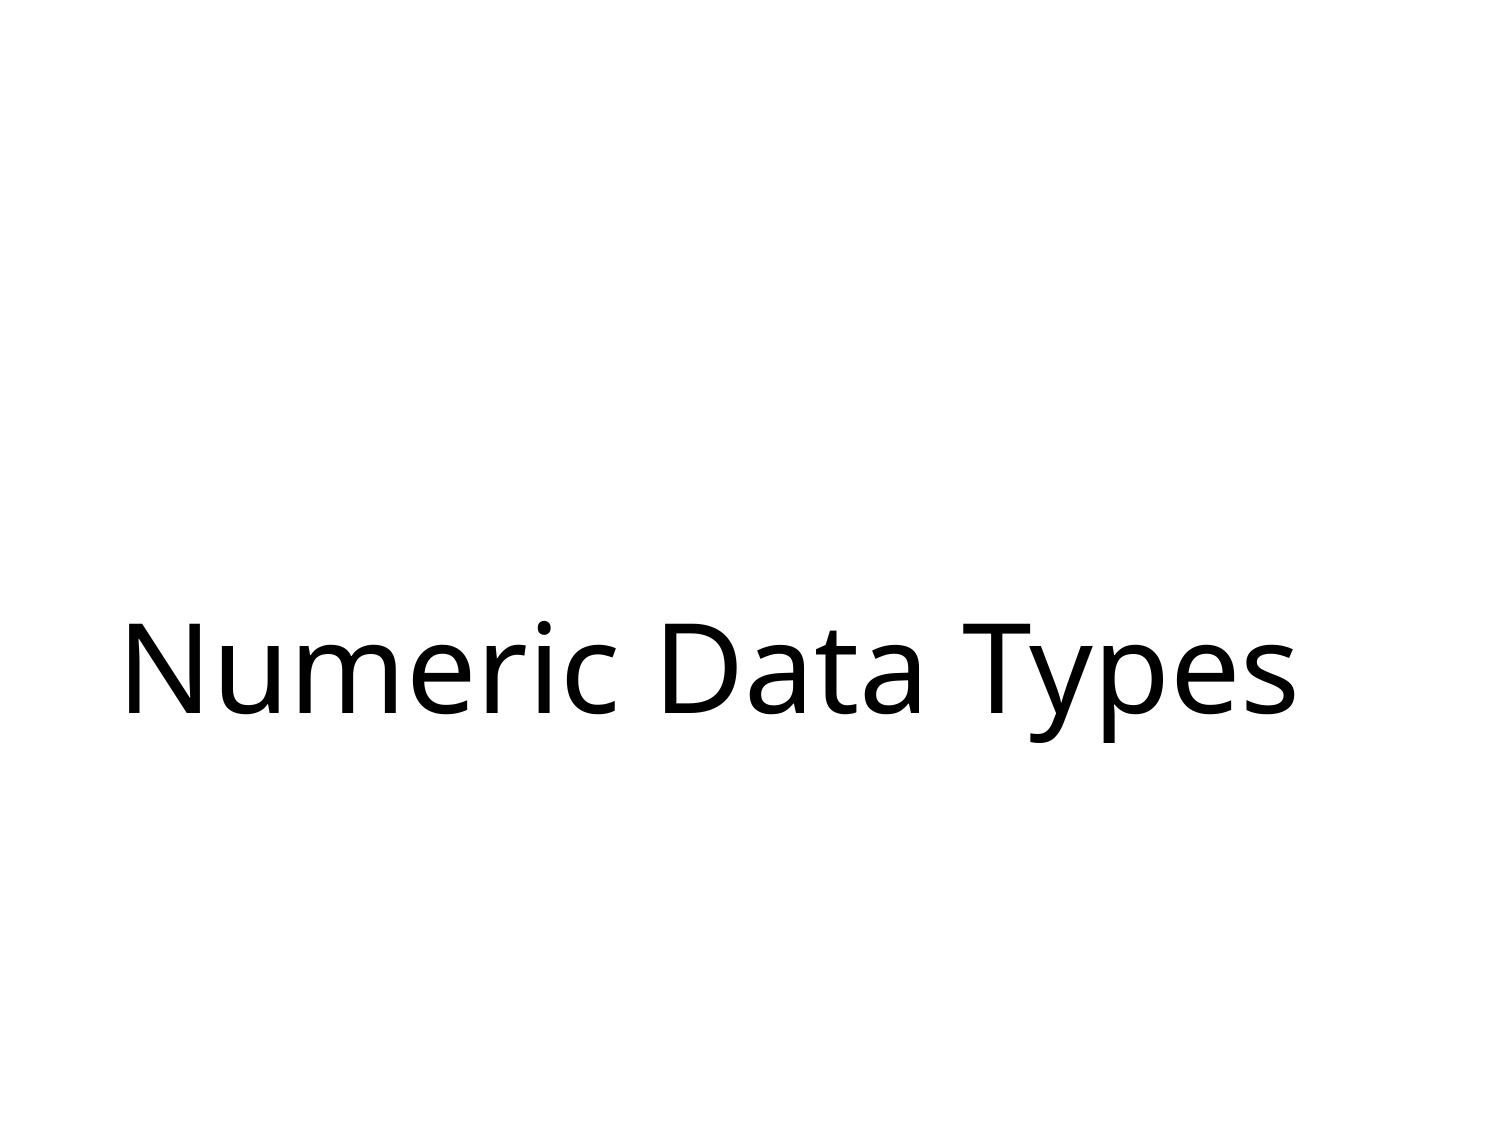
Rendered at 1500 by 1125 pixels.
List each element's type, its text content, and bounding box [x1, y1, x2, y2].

title Numeric Data Types [102, 280, 1397, 749]
